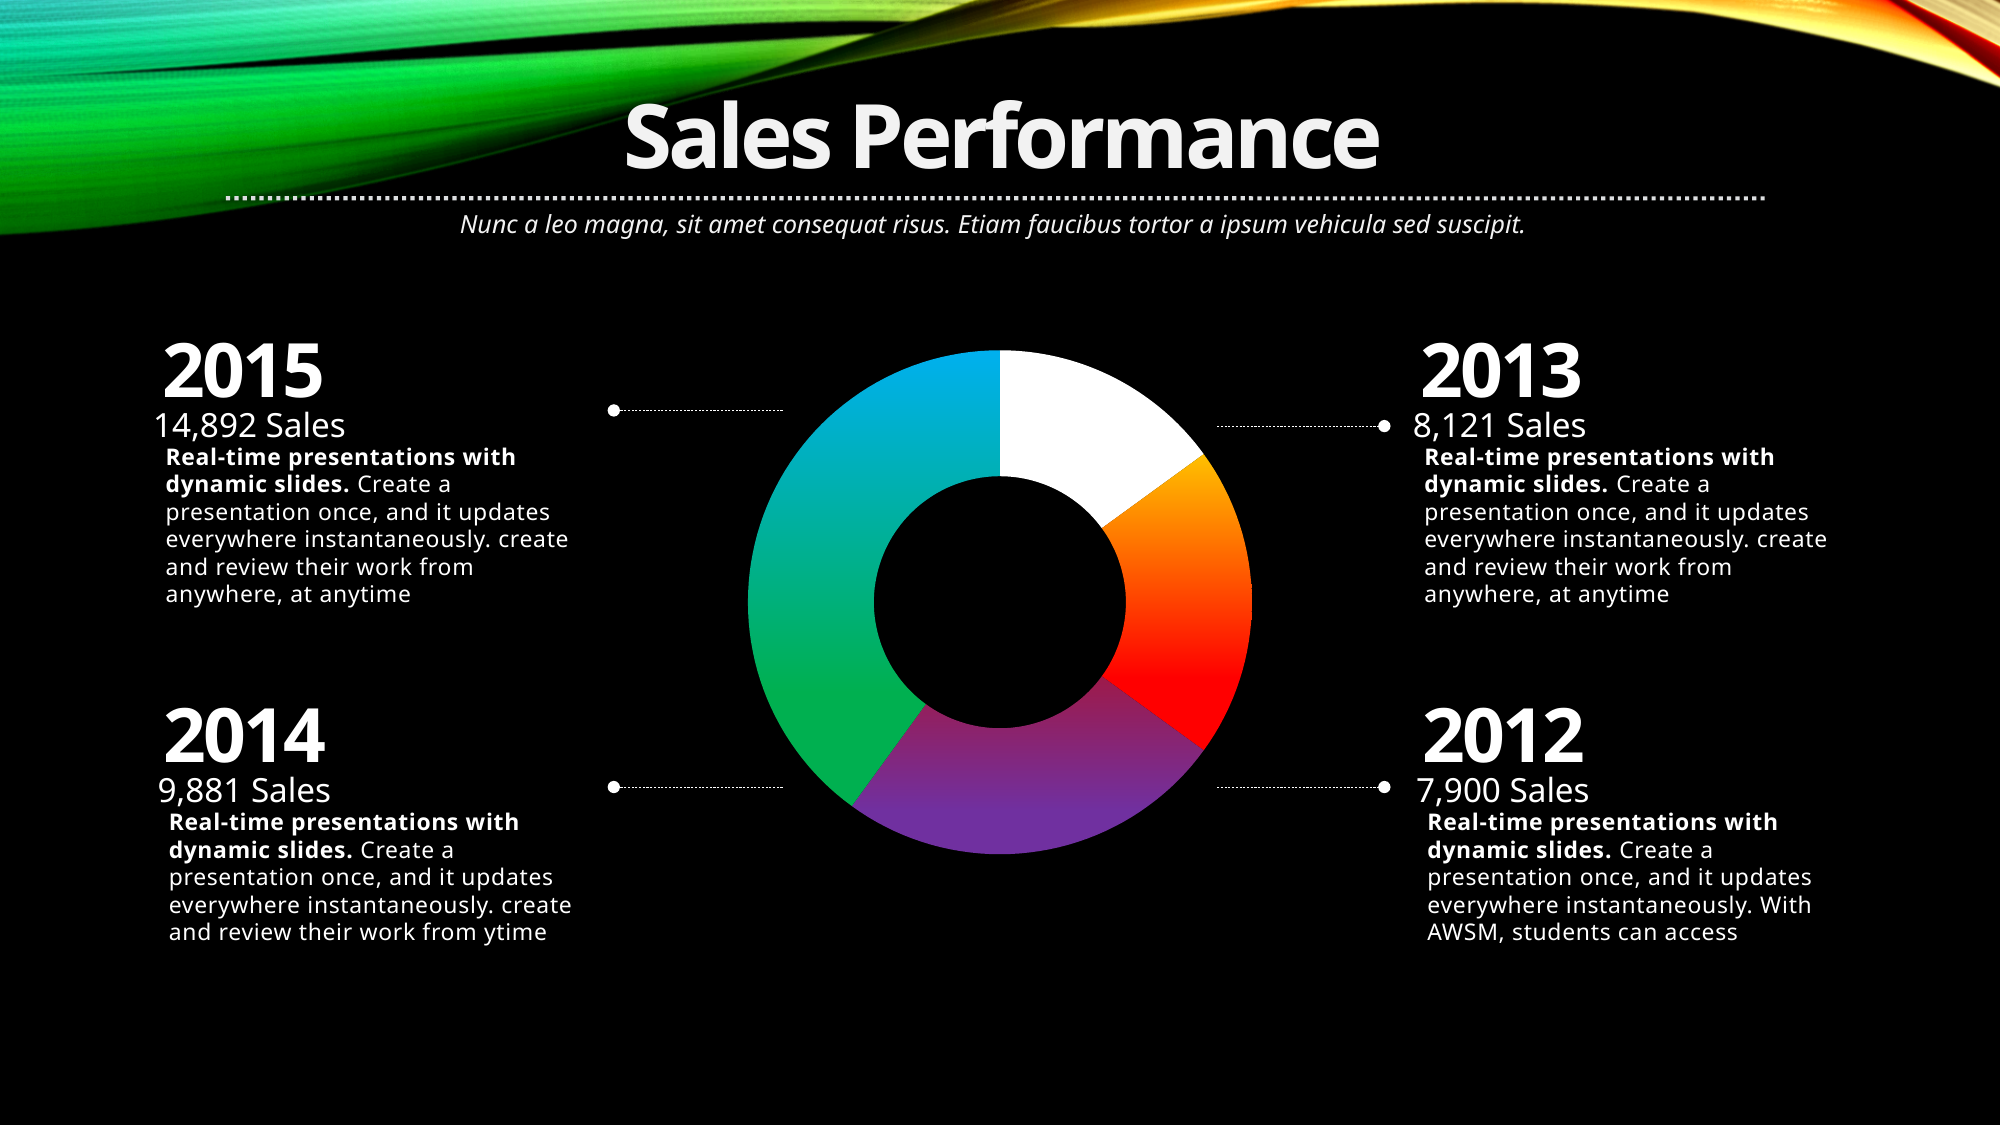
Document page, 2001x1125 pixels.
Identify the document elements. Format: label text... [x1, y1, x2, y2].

text_box Real-time presentations with dynamic slides. Create a presentation once, and it updates everywhere instantaneously. create and review their work from ytime [153, 800, 614, 953]
text_box Real-time presentations with dynamic slides. Create a presentation once, and it updates everywhere instantaneously. create and review their work from anywhere, at anytime [150, 435, 611, 615]
chart [730, 339, 1269, 865]
text_box 7,900 Sales [1401, 761, 1605, 817]
text_box Nunc a leo magna, sit amet consequat risus. Etiam faucibus tortor a ipsum vehicula sed suscipit. [117, 203, 1878, 244]
text_box Real-time presentations with dynamic slides. Create a presentation once, and it updates everywhere instantaneously. With AWSM, students can access [1412, 800, 1873, 953]
text_box Real-time presentations with dynamic slides. Create a presentation once, and it updates everywhere instantaneously. create and review their work from anywhere, at anytime [1409, 435, 1870, 615]
text_box 9,881 Sales [142, 761, 347, 817]
text_box Sales Performance [613, 74, 1394, 192]
text_box 2013 [1406, 314, 1599, 396]
picture [0, 0, 2000, 237]
text_box 2014 [148, 679, 341, 761]
text_box 2015 [147, 314, 340, 396]
text_box 8,121 Sales [1398, 396, 1602, 452]
text_box 14,892 Sales [138, 396, 361, 452]
text_box 2012 [1407, 679, 1600, 761]
